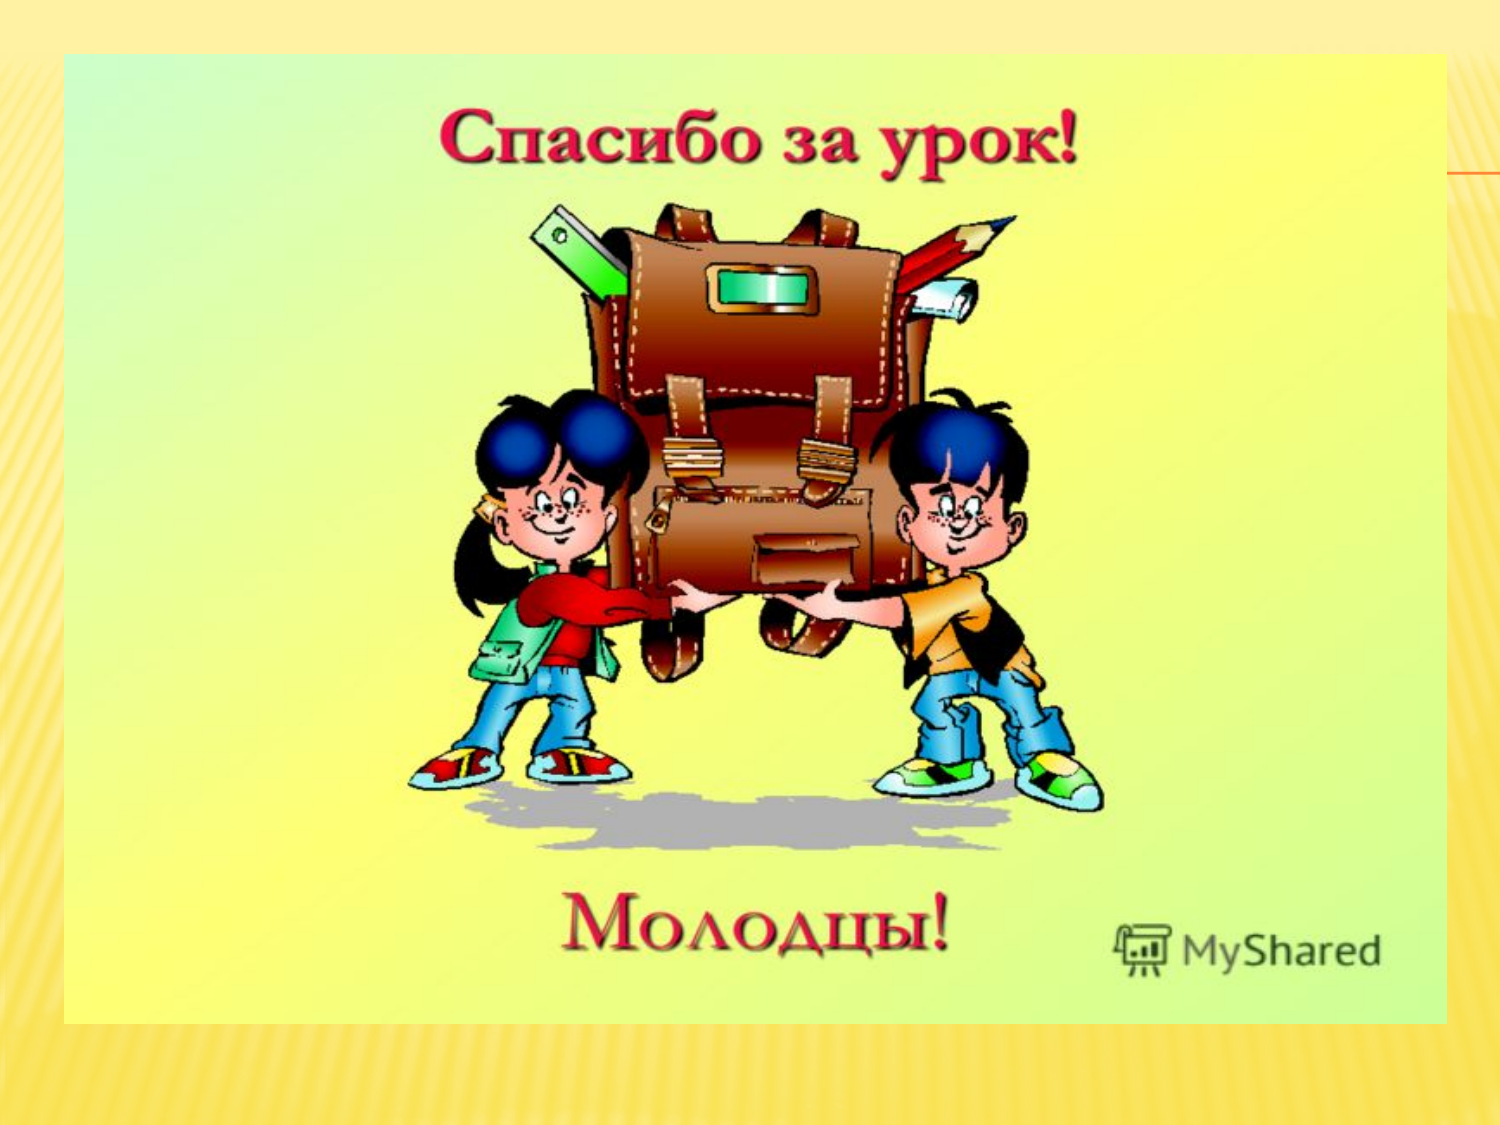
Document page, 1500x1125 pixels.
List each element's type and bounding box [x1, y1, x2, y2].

picture [64, 54, 1448, 1024]
